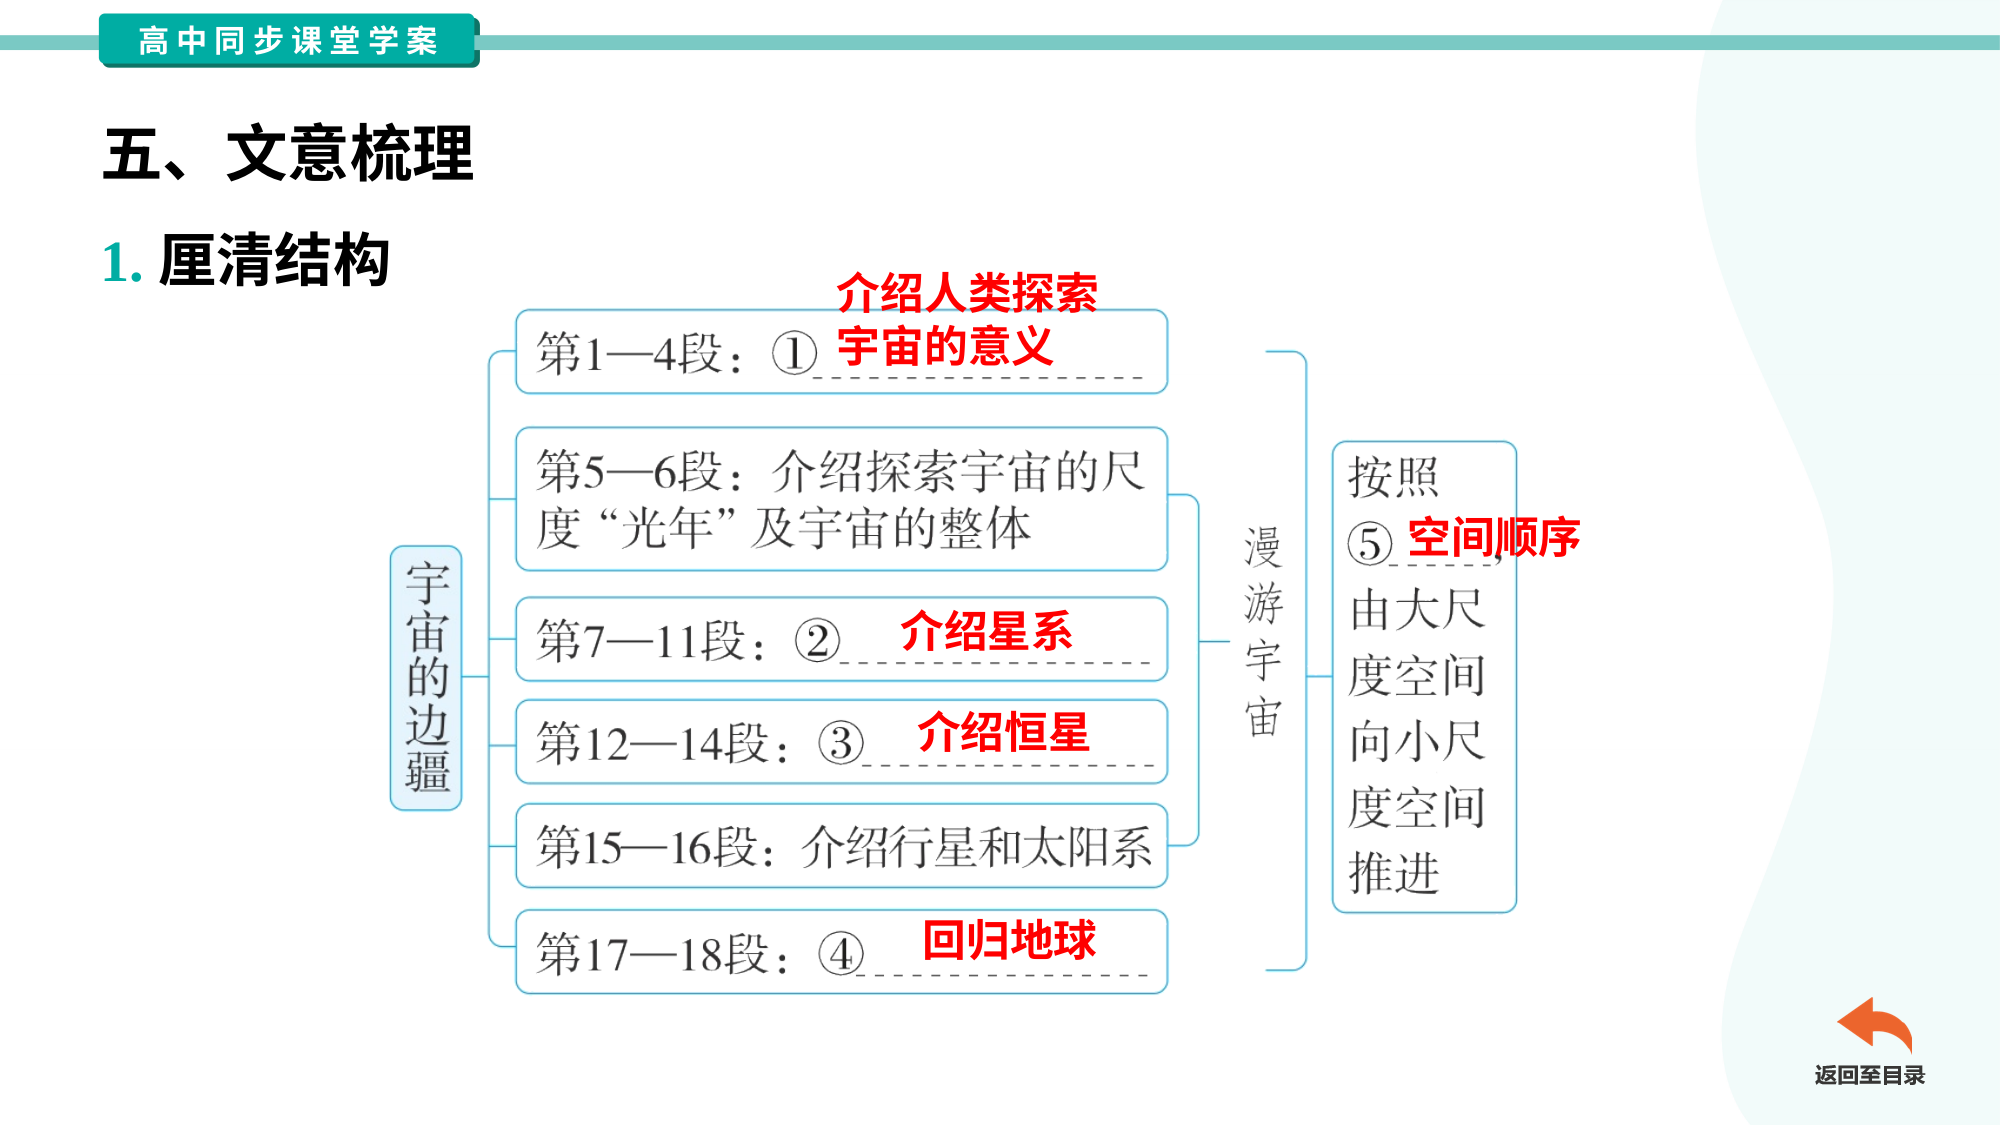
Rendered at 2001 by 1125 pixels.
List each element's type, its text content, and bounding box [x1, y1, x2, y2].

picture [0, 0, 2000, 1125]
text_box 五、文意梳理 [100, 76, 1899, 177]
text_box 空间顺序 [1523, 512, 1616, 563]
text_box 1.厘清结构 [100, 188, 1899, 282]
